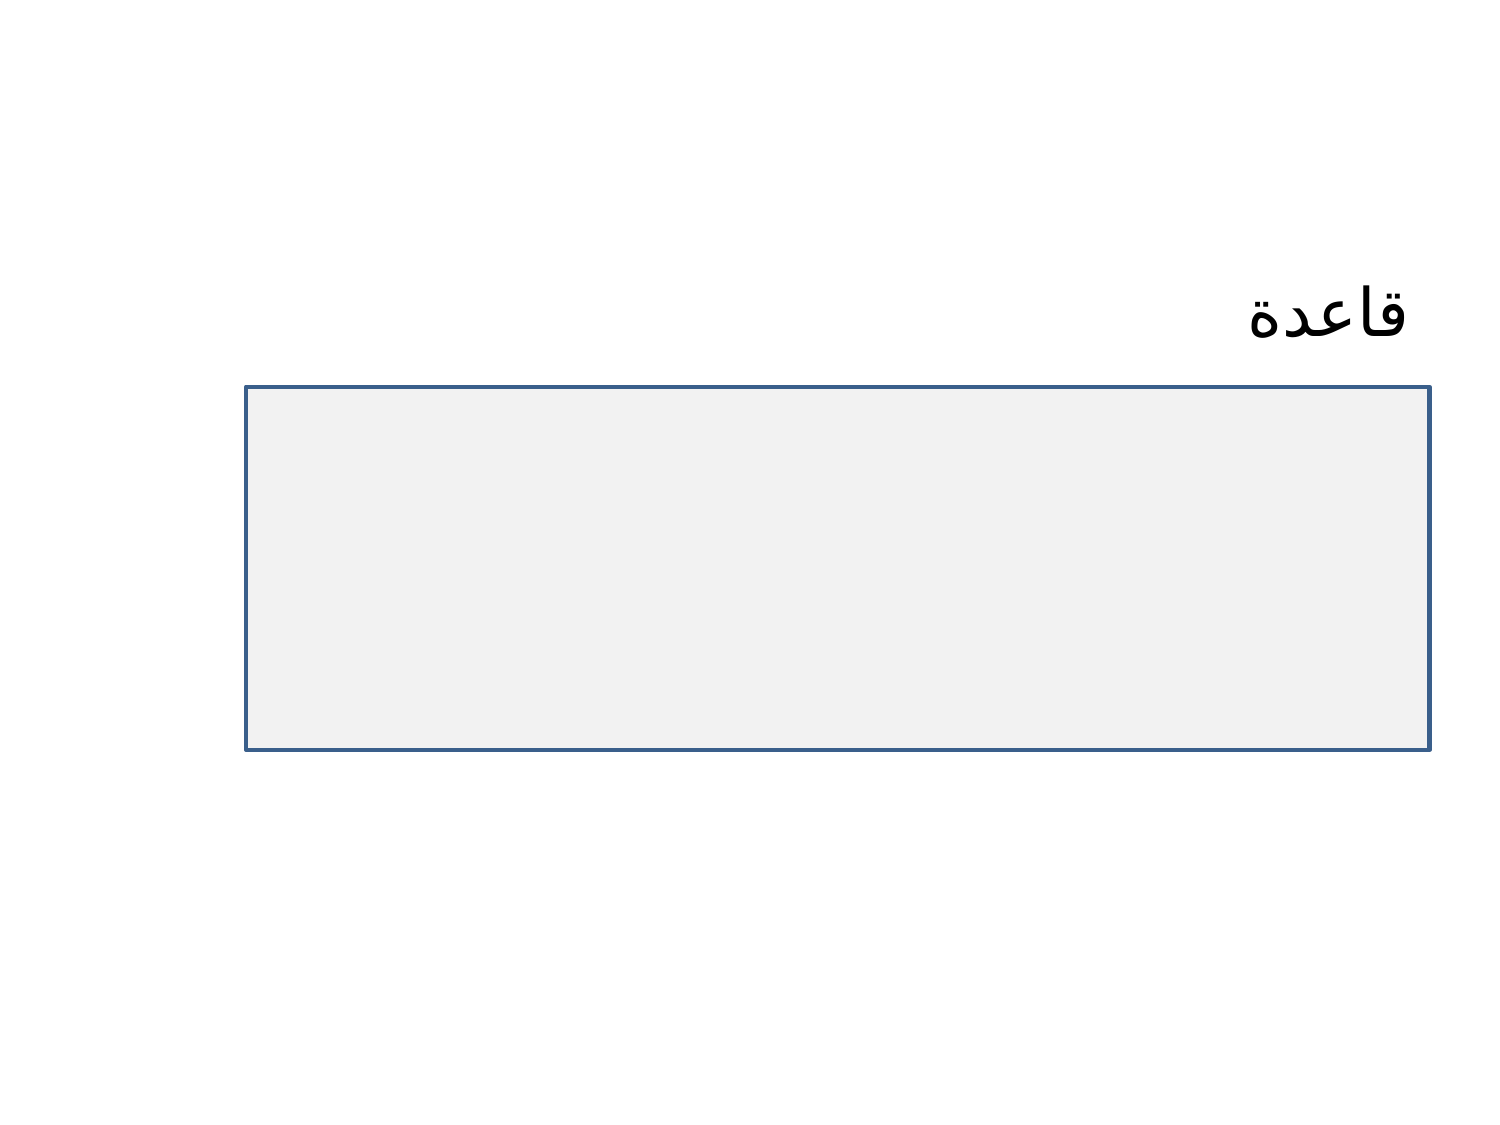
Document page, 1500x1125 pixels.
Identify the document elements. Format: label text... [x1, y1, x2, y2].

list قاعدة [75, 262, 1425, 1005]
text_box [244, 385, 1432, 752]
